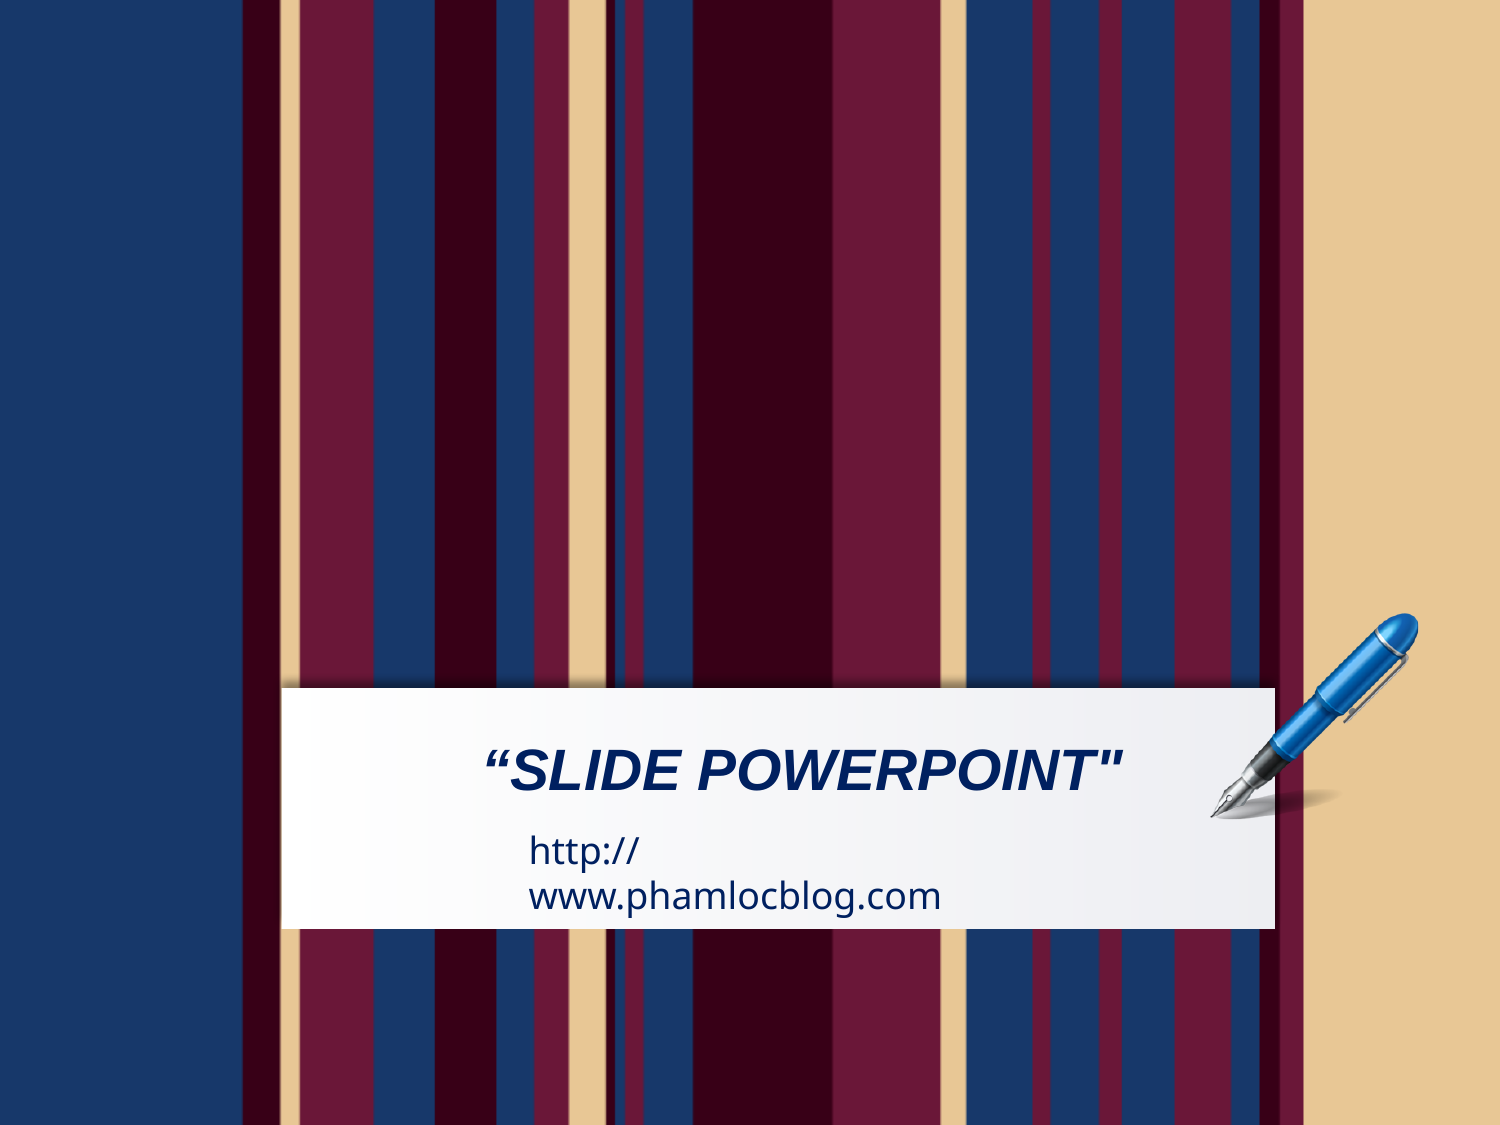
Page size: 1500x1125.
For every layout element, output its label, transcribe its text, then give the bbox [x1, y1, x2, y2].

text_box [281, 688, 1275, 929]
picture [0, 0, 1500, 1125]
text_box http://www.phamlocblog.com [513, 819, 1034, 925]
text_box “SLIDE POWERPOINT" [466, 724, 1140, 810]
